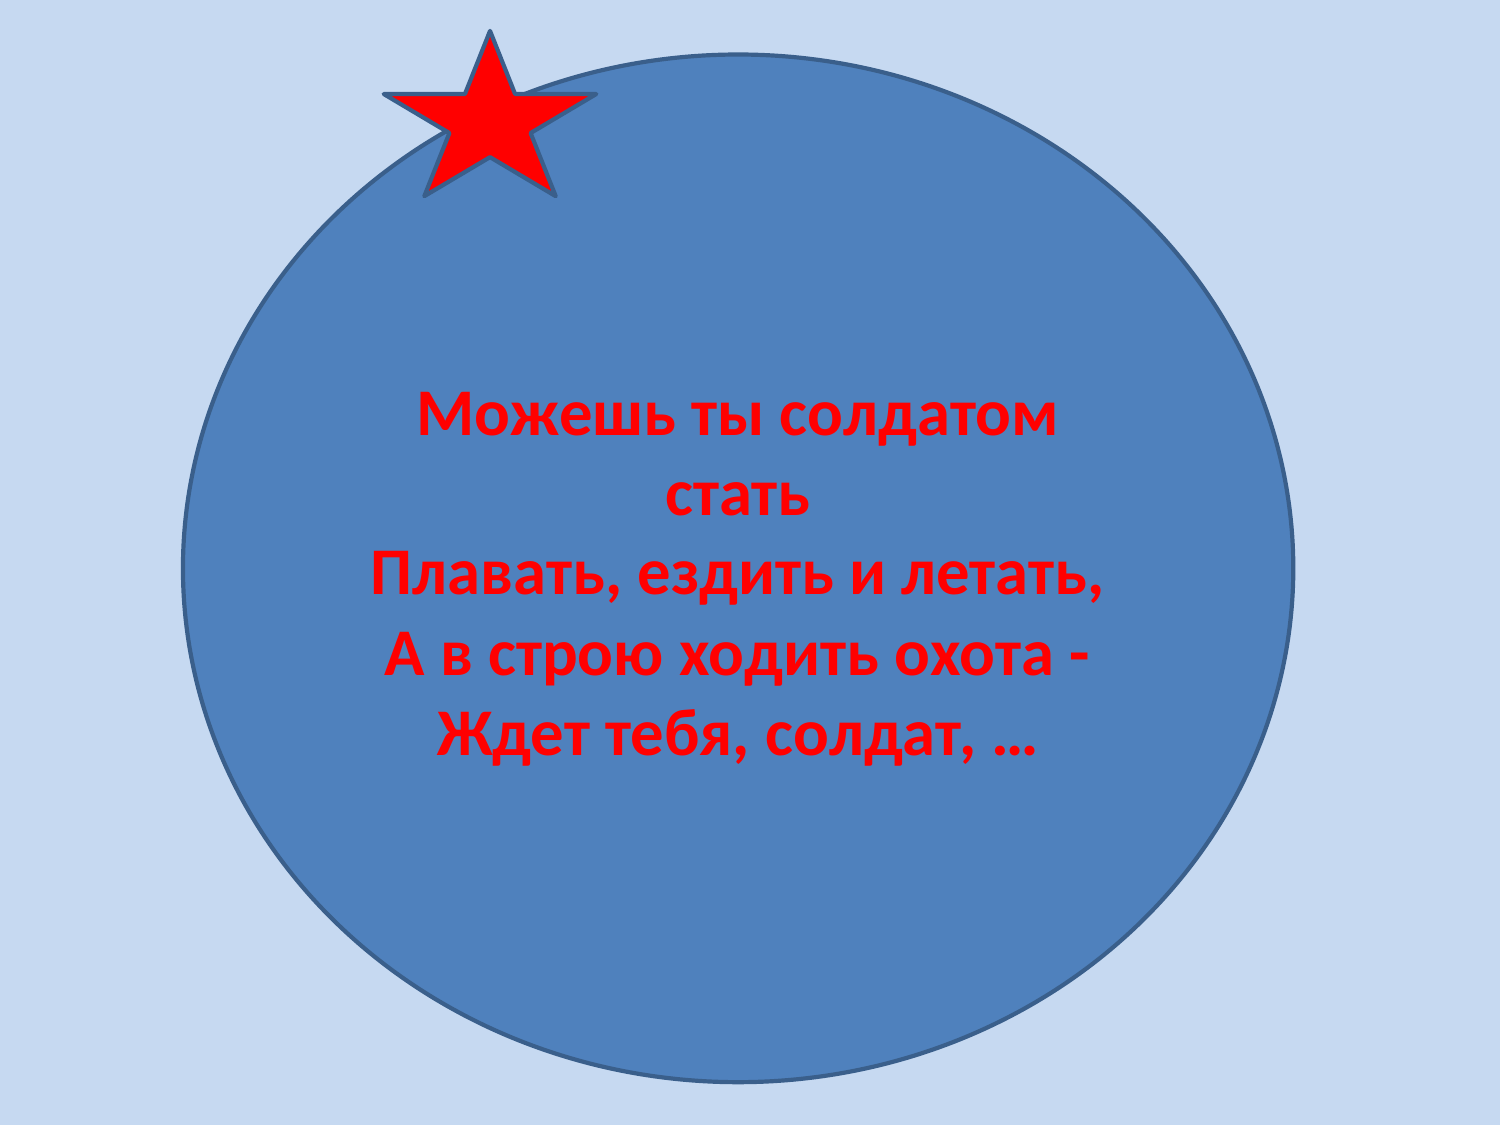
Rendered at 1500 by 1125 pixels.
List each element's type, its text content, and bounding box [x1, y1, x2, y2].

text_box [381, 28, 599, 198]
picture [567, 227, 933, 898]
text_box Можешь ты солдатом стать Плавать, ездить и летать, А в строю ходить охота - Ждет тебя, солдат, … [180, 52, 1296, 1085]
